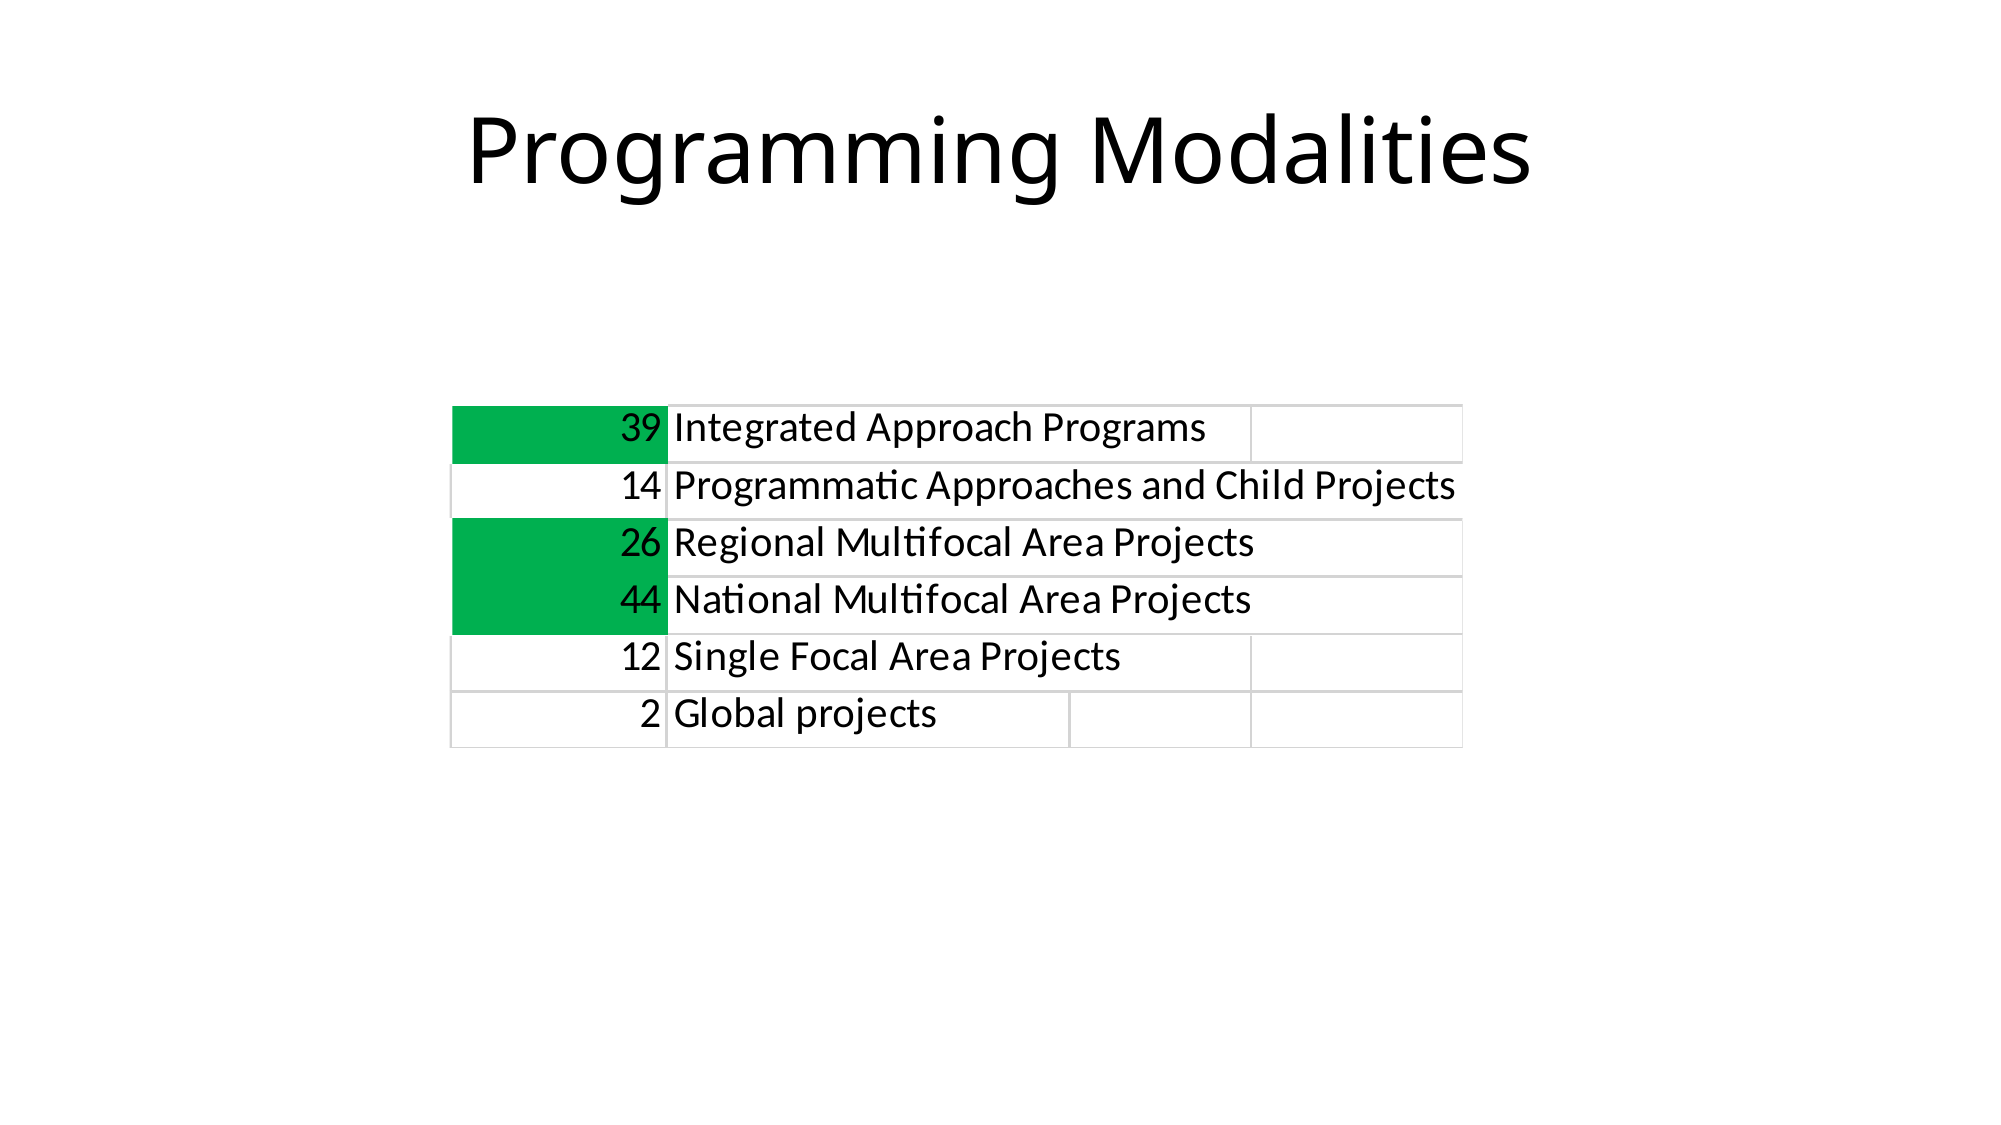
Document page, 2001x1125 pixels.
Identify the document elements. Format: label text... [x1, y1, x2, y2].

title Programming Modalities [137, 59, 1863, 249]
picture [449, 403, 1466, 750]
